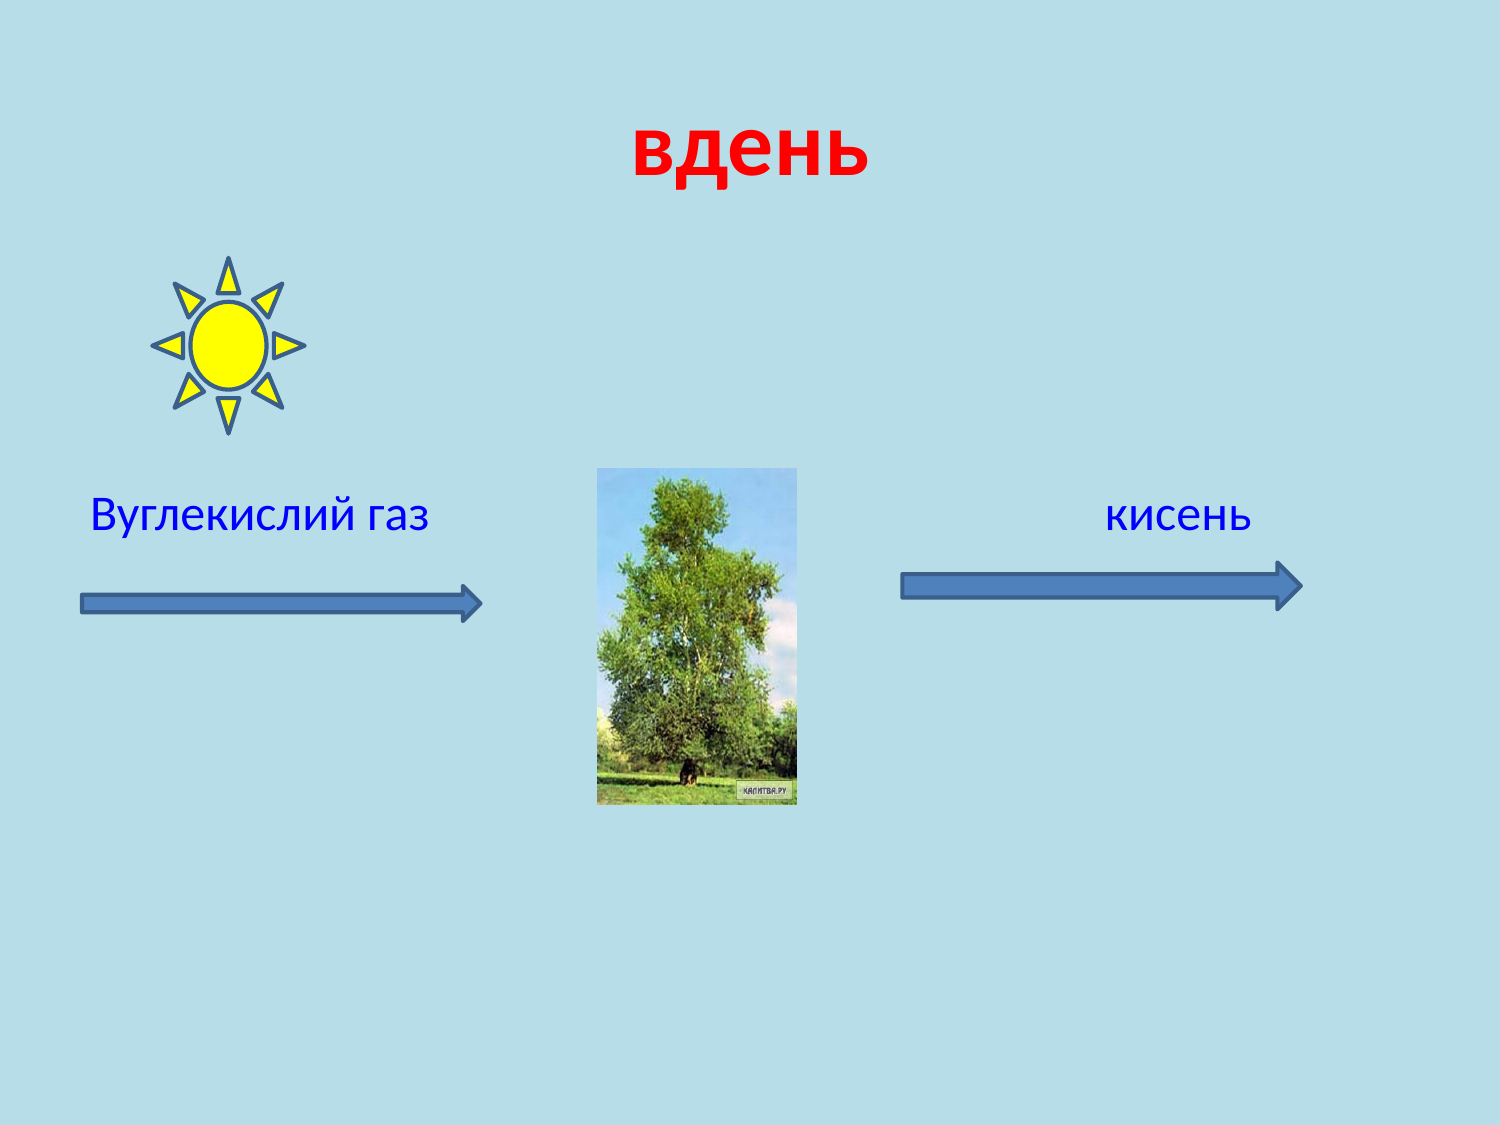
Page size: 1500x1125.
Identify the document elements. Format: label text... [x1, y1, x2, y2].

text_box [215, 255, 242, 296]
text_box [271, 331, 307, 361]
text_box [250, 371, 285, 410]
text_box [900, 560, 1303, 612]
text_box [172, 281, 207, 320]
text_box [250, 281, 285, 320]
text_box [188, 299, 269, 392]
text_box [79, 584, 483, 624]
picture [597, 468, 798, 805]
list Вуглекислий газ кисень [75, 262, 1425, 1005]
text_box [215, 396, 242, 436]
title вдень [75, 45, 1425, 233]
text_box [150, 331, 186, 361]
text_box [172, 371, 207, 410]
